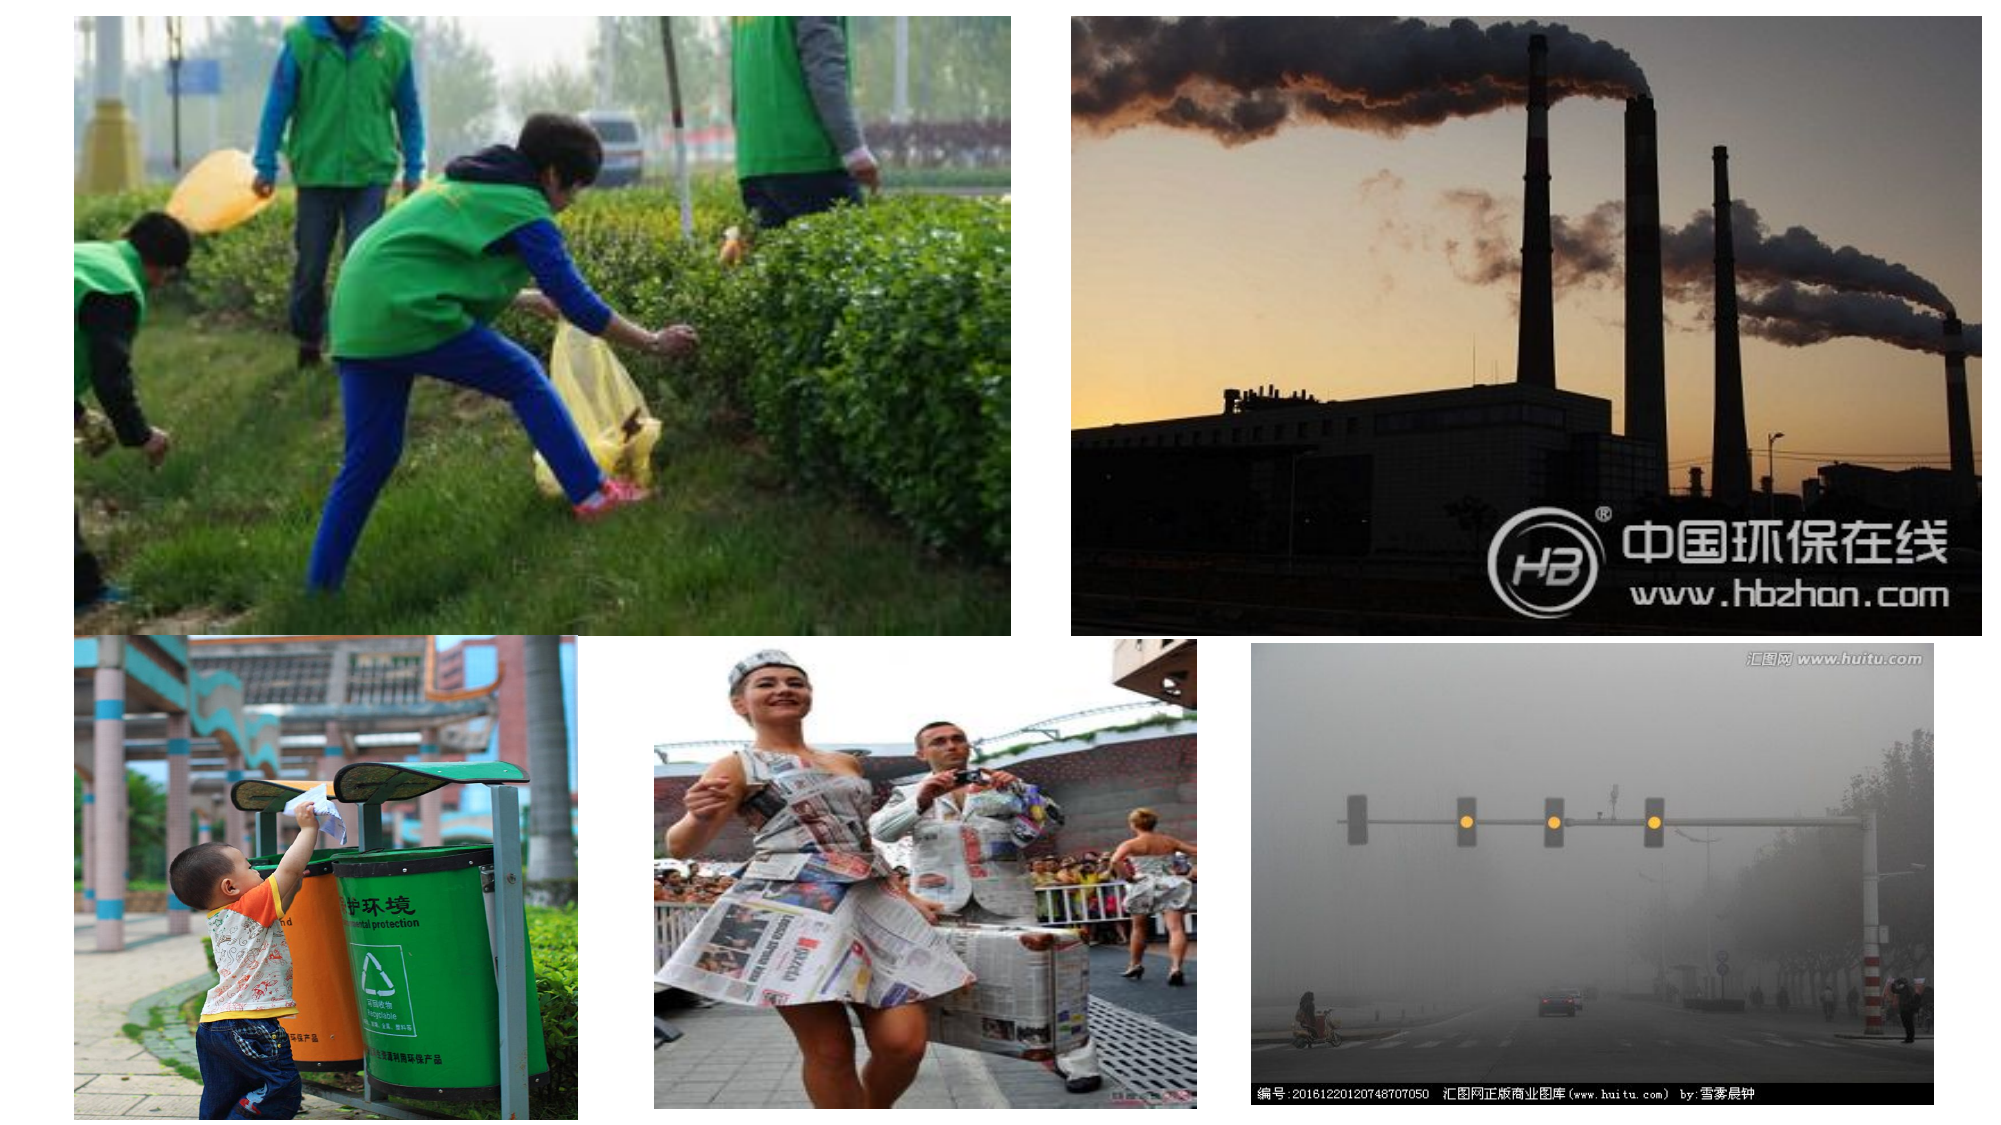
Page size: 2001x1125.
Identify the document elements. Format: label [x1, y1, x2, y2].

list [74, 16, 1011, 637]
picture [74, 635, 578, 1121]
picture [654, 639, 1197, 1109]
picture [1251, 643, 1934, 1105]
picture [1071, 16, 1982, 637]
